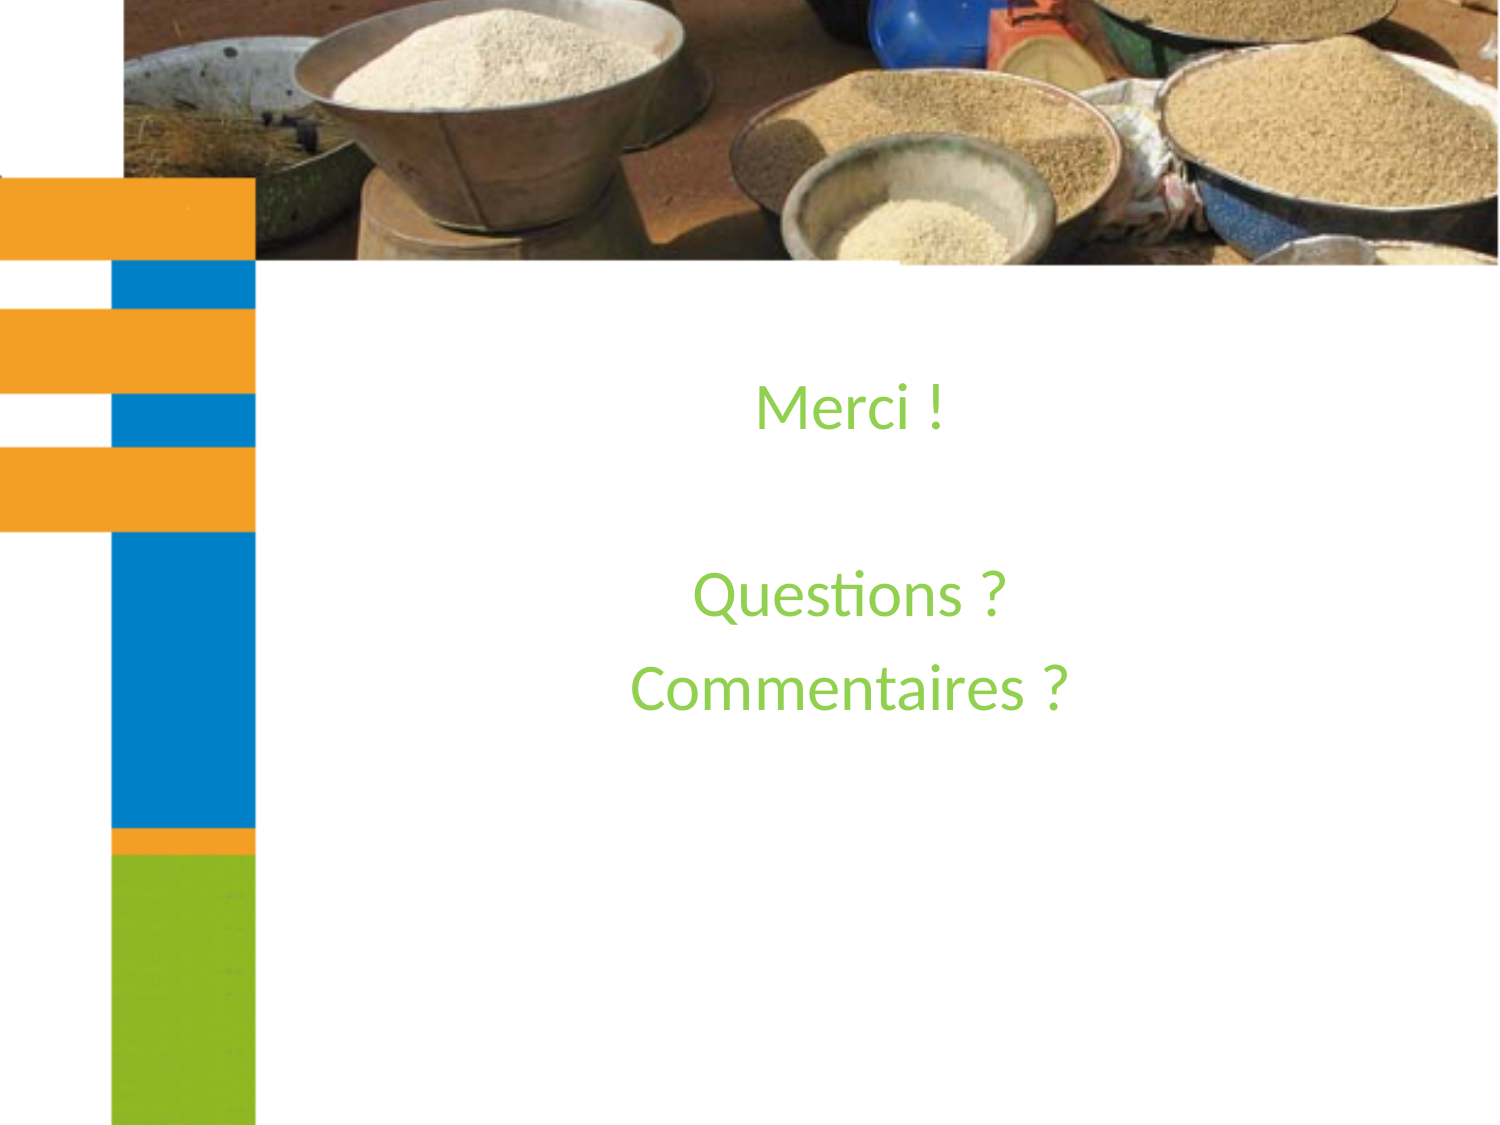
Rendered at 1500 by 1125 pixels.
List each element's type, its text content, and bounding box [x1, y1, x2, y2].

list Merci ! Questions ? Commentaires ? [277, 262, 1426, 1006]
picture [0, 0, 1500, 1125]
